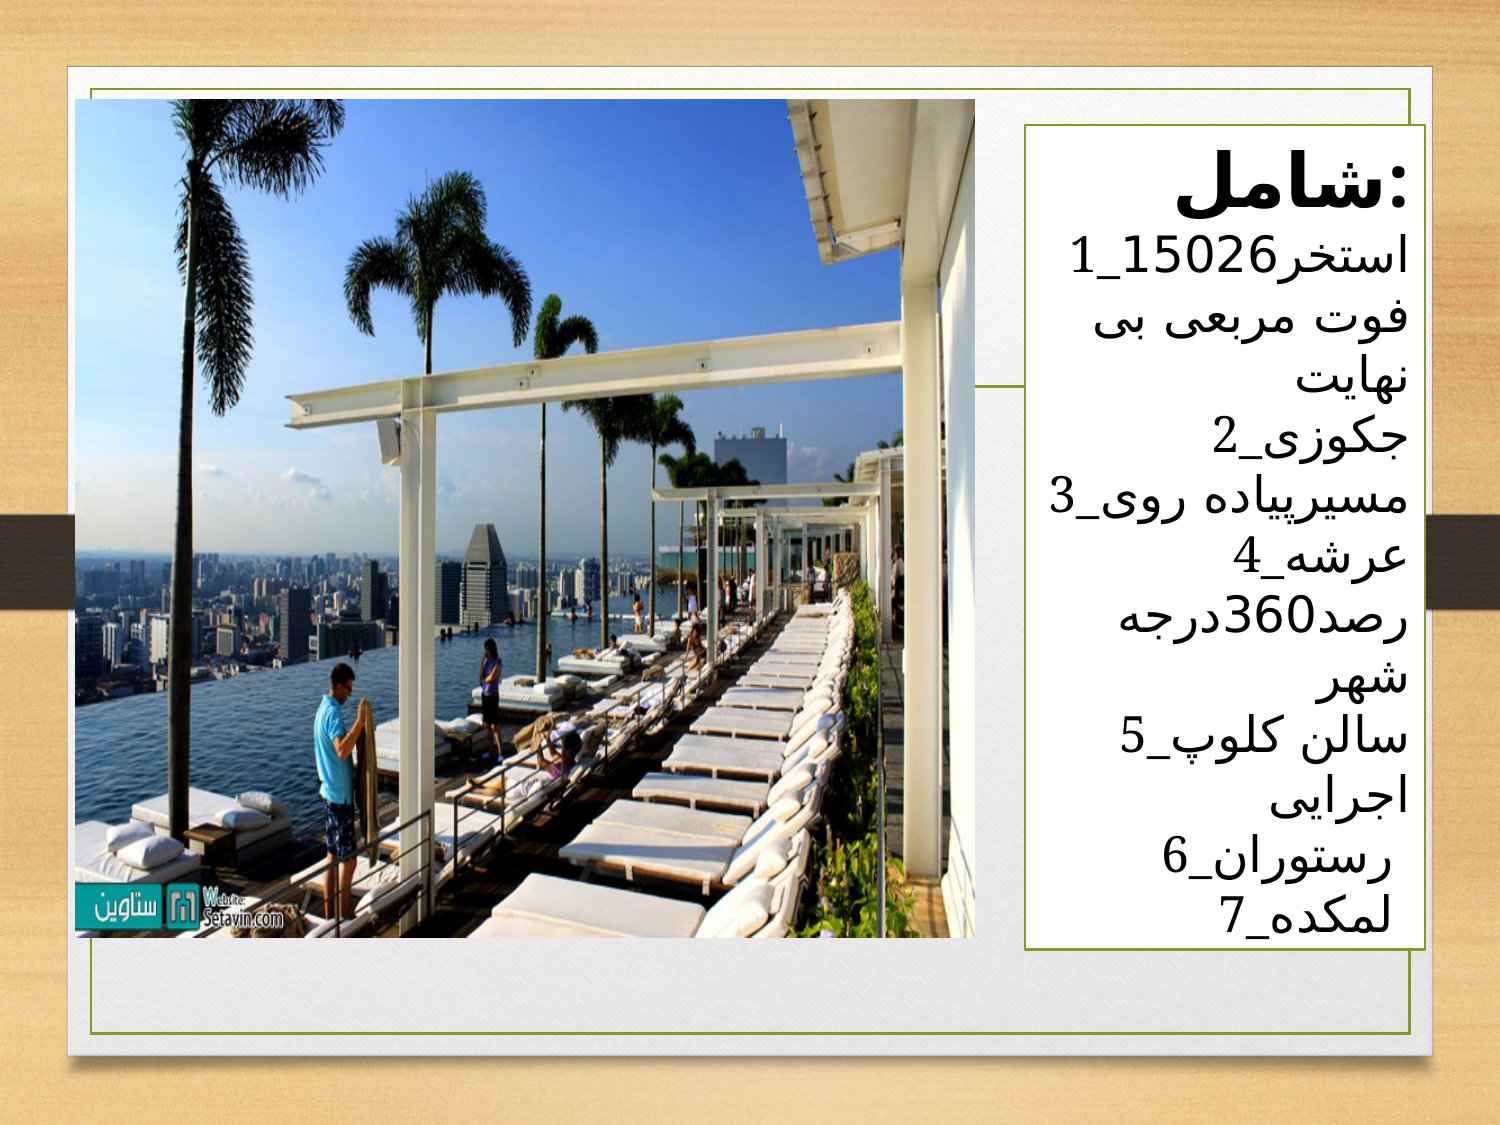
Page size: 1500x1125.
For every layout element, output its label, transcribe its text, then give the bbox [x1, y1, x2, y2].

text_box شامل: 1_استخر15026 فوت مربعی بی نهایت 2_جکوزی 3_مسیرپیاده روی 4_عرشه رصد360درجه شهر 5_سالن کلوپ اجرایی 6_رستوران 7_لمکده [1024, 124, 1426, 951]
picture [0, 0, 1500, 1125]
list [74, 99, 976, 938]
